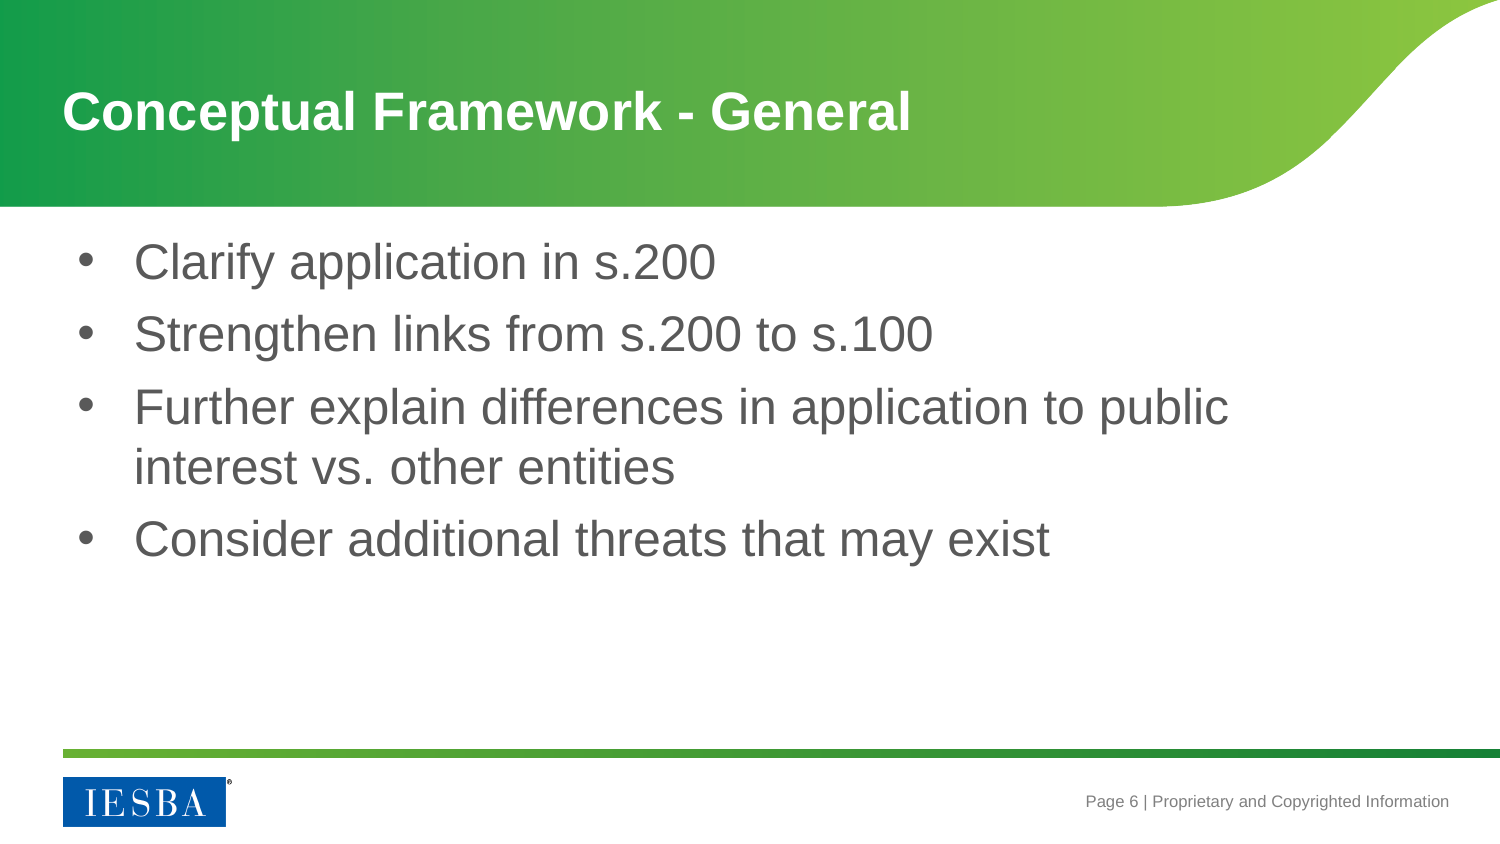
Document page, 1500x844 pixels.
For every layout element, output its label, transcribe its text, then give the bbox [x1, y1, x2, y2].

list Clarify application in s.200 Strengthen links from s.200 to s.100 Further explain differences in application to public interest vs. other entities Consider additional threats that may exist [62, 221, 1388, 725]
picture [63, 777, 232, 827]
title Conceptual Framework - General [62, 75, 1300, 142]
picture [0, 0, 1500, 207]
